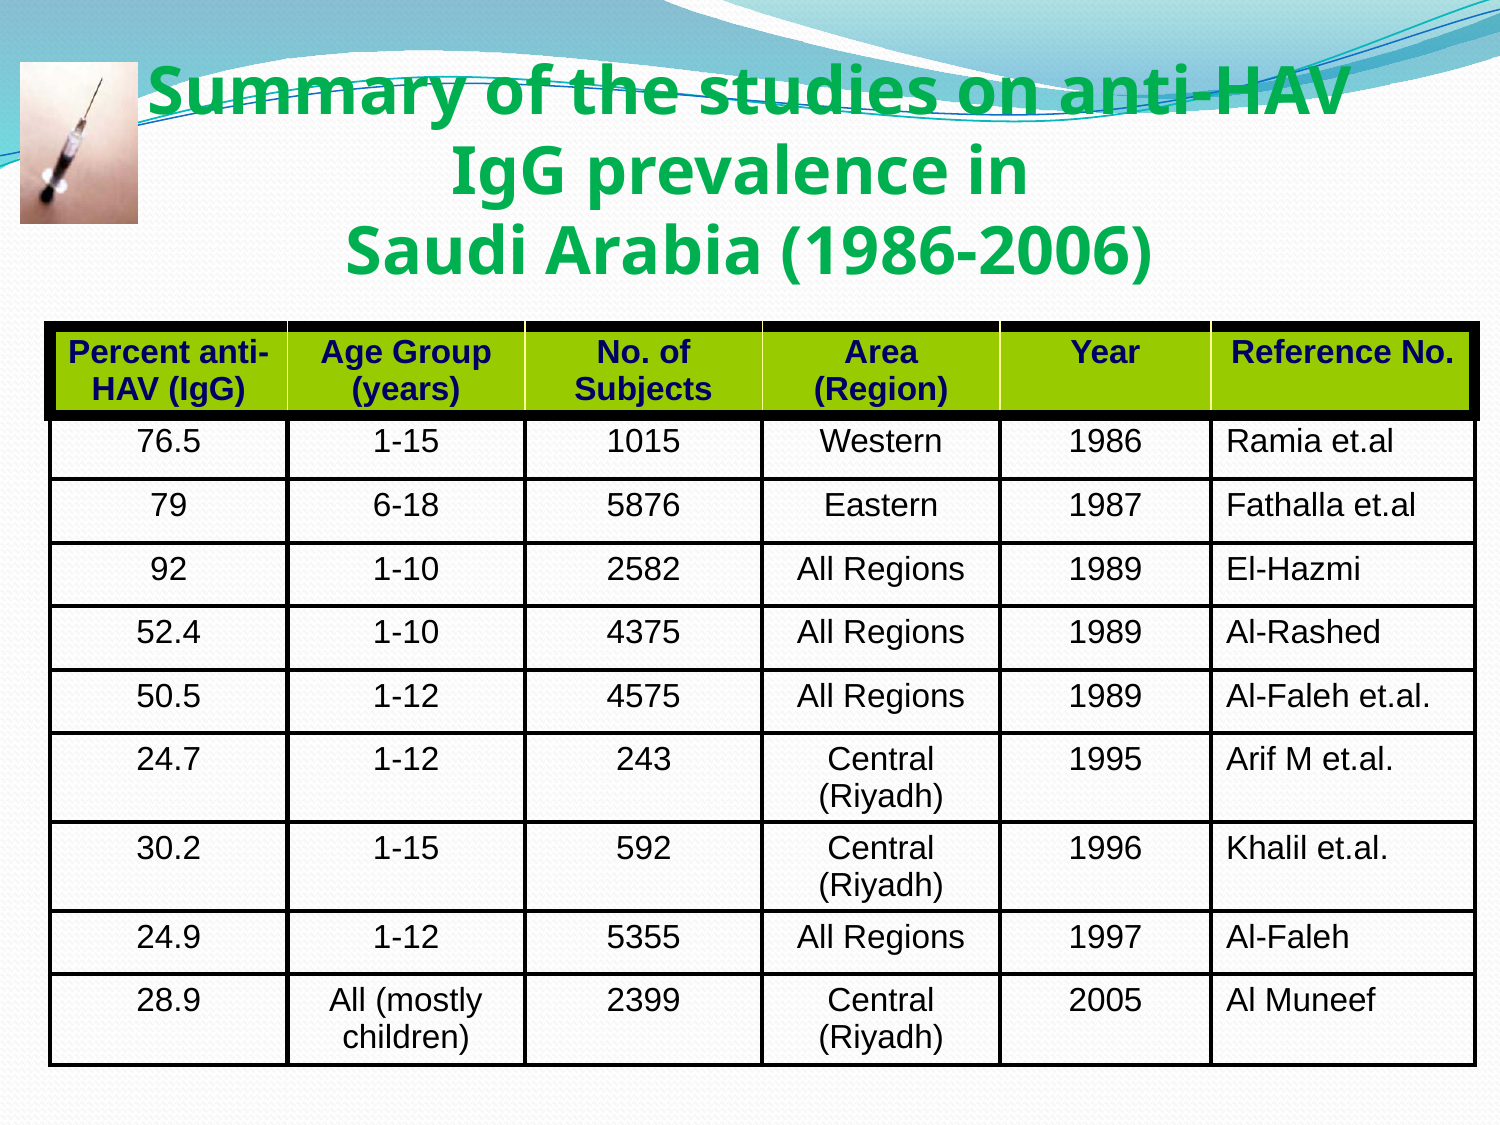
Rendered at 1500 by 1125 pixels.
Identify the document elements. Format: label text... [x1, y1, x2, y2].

table_cell Central (Riyadh) [764, 735, 998, 820]
table_cell 1987 [1002, 481, 1209, 541]
table_cell 1015 [527, 421, 760, 477]
table_cell 1997 [1002, 913, 1209, 972]
table_cell 592 [527, 824, 760, 909]
table_cell 243 [527, 735, 760, 820]
table_cell Eastern [764, 481, 998, 541]
table_cell 4575 [527, 672, 760, 731]
table_cell Fathalla et.al [1213, 481, 1473, 541]
table_cell El-Hazmi [1213, 545, 1473, 604]
table_cell Western [764, 421, 998, 477]
table_cell 1-10 [290, 545, 523, 604]
table_header Age Group (years) [288, 332, 524, 410]
table_cell 1-12 [290, 672, 523, 731]
table_cell 24.7 [52, 735, 285, 820]
table_cell 1996 [1002, 824, 1209, 909]
table_header Reference No. [1212, 332, 1469, 410]
table_cell 1-15 [290, 421, 523, 477]
table_cell Al-Faleh [1213, 913, 1473, 972]
table_cell 1989 [1002, 672, 1209, 731]
table_cell 1-15 [290, 824, 523, 909]
table_cell 28.9 [52, 976, 285, 1063]
table_cell Khalil et.al. [1213, 824, 1473, 909]
table_cell 79 [52, 481, 285, 541]
table_cell 1-12 [290, 913, 523, 972]
table_cell Al-Faleh et.al. [1213, 672, 1473, 731]
table_cell 1989 [1002, 545, 1209, 604]
table_cell Central (Riyadh) [764, 976, 998, 1063]
table_header Area (Region) [763, 332, 999, 410]
table_cell Ramia et.al [1213, 421, 1473, 477]
table_cell 24.9 [52, 913, 285, 972]
table_cell 1986 [1002, 421, 1209, 477]
table_cell All Regions [764, 545, 998, 604]
table_cell All Regions [764, 913, 998, 972]
table_cell 5876 [527, 481, 760, 541]
table_cell 1995 [1002, 735, 1209, 820]
table_header Percent anti-HAV (IgG) [56, 332, 287, 410]
table_cell Central (Riyadh) [764, 824, 998, 909]
table_cell Al-Rashed [1213, 608, 1473, 668]
table_cell 2005 [1002, 976, 1209, 1063]
table_cell 5355 [527, 913, 760, 972]
table_cell 76.5 [52, 421, 285, 477]
table_cell 4375 [527, 608, 760, 668]
title Summary of the studies on anti-HAV IgG prevalence in Saudi Arabia (1986-2006) [99, 37, 1400, 288]
table_cell 1-10 [290, 608, 523, 668]
picture [20, 62, 99, 224]
table_cell 50.5 [52, 672, 285, 731]
table_cell 6-18 [290, 481, 523, 541]
table_cell 52.4 [52, 608, 285, 668]
table_cell All (mostly children) [290, 976, 523, 1063]
table_cell 2399 [527, 976, 760, 1063]
table_cell Al Muneef [1213, 976, 1473, 1063]
table_cell 1-12 [290, 735, 523, 820]
table_cell All Regions [764, 608, 998, 668]
table_cell 2582 [527, 545, 760, 604]
table_cell Arif M et.al. [1213, 735, 1473, 820]
table_header Year [1001, 332, 1210, 410]
table_header No. of Subjects [526, 332, 762, 410]
table_cell 1989 [1002, 608, 1209, 668]
table_cell All Regions [764, 672, 998, 731]
table_cell 92 [52, 545, 285, 604]
table_cell 30.2 [52, 824, 285, 909]
